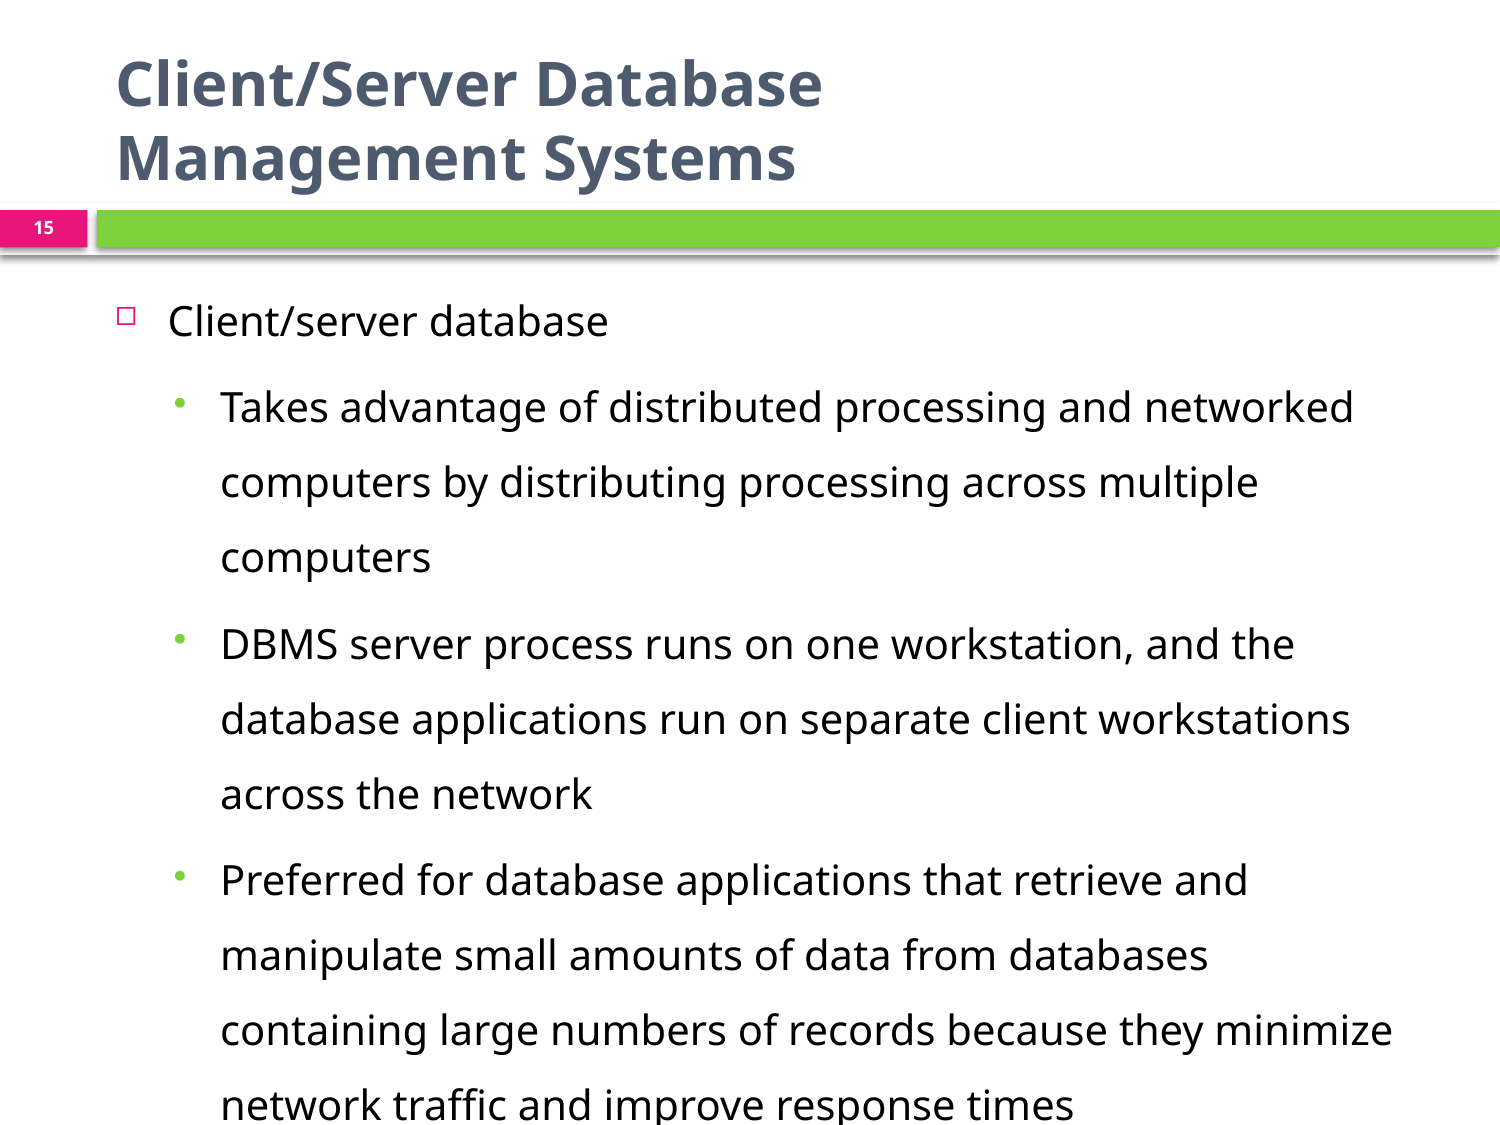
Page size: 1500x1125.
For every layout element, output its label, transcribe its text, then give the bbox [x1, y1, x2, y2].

title Client/Server Database Management Systems [100, 37, 1438, 200]
slide_number 15 [0, 208, 88, 249]
list Client/server database Takes advantage of distributed processing and networked computers by distributing processing across multiple computers DBMS server process runs on one workstation, and the database applications run on separate client workstations across the network Preferred for database applications that retrieve and manipulate small amounts of data from databases containing large numbers of records because they minimize network traffic and improve response times Organizations generally use a client/server database if the database will have more than 10 simultaneous users and if the database is mission critical [100, 262, 1438, 870]
